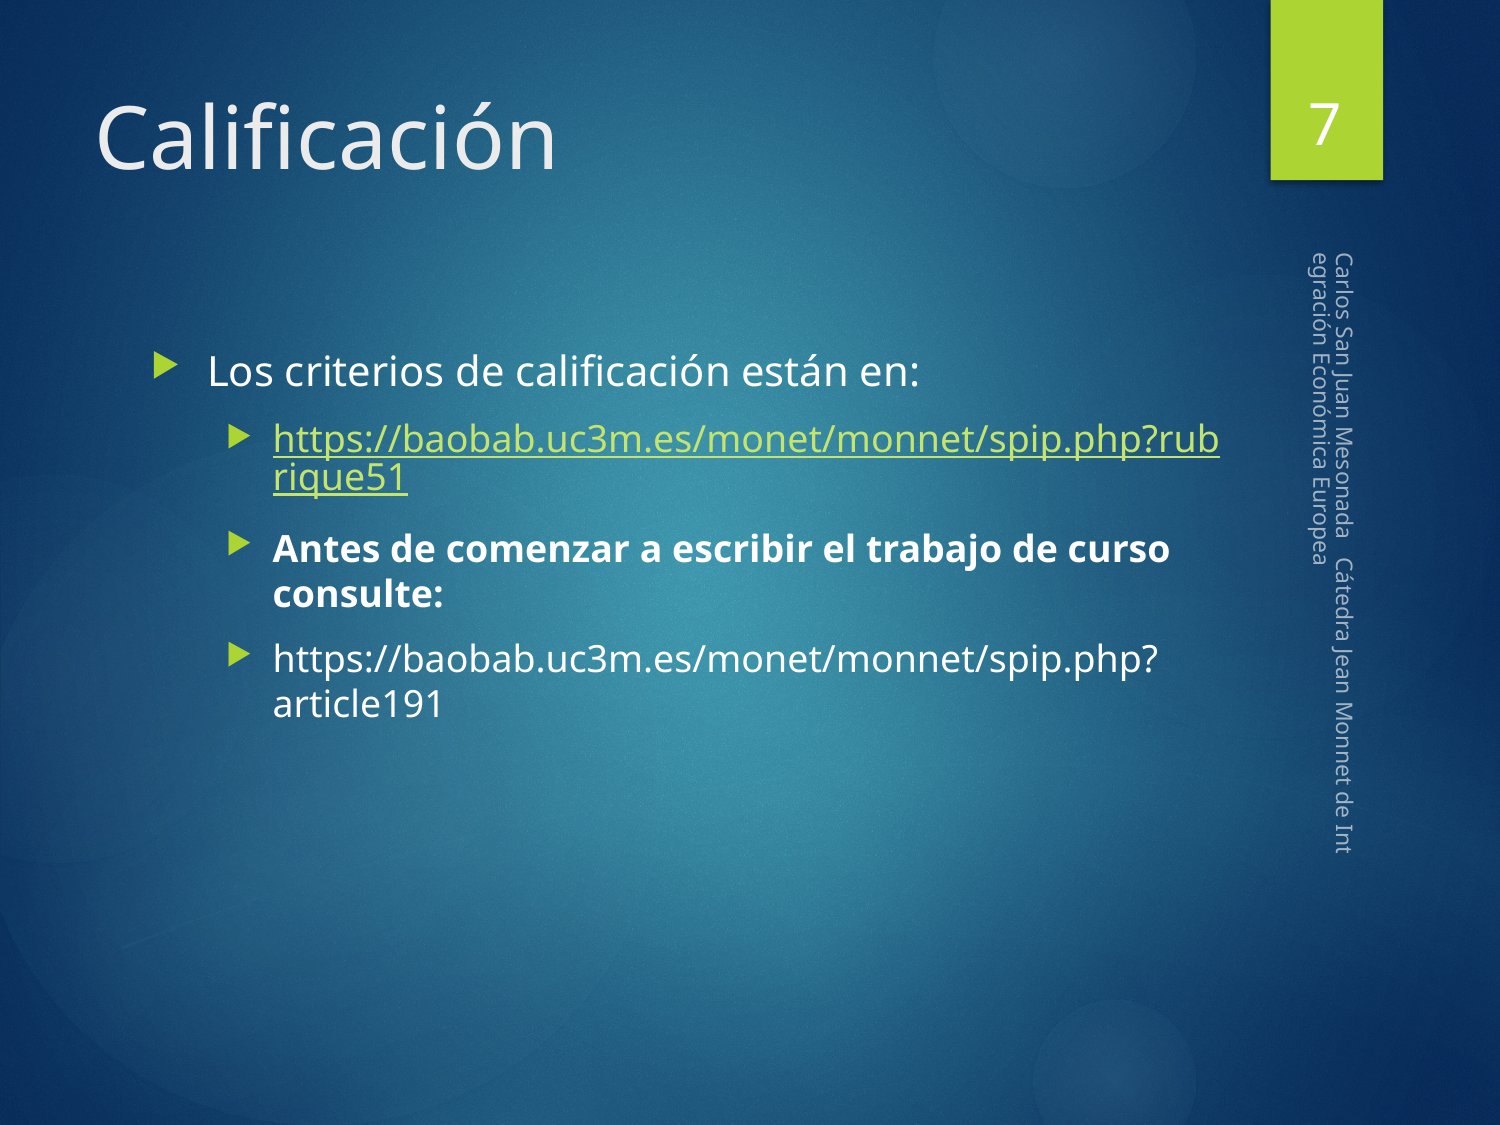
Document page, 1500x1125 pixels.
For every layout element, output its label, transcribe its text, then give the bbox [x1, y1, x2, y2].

slide_number 7 [1273, 48, 1378, 175]
title Calificación [79, 74, 1237, 304]
footer Carlos San Juan Mesonada Cátedra Jean Monnet de Integración Económica Europea [1320, 237, 1358, 871]
list Los criterios de calificación están en: https://baobab.uc3m.es/monet/monnet/spip.php?rubrique51 Antes de comenzar a escribir el trabajo de curso consulte: https://baobab.uc3m.es/monet/monnet/spip.php?article191 [135, 336, 1237, 1025]
